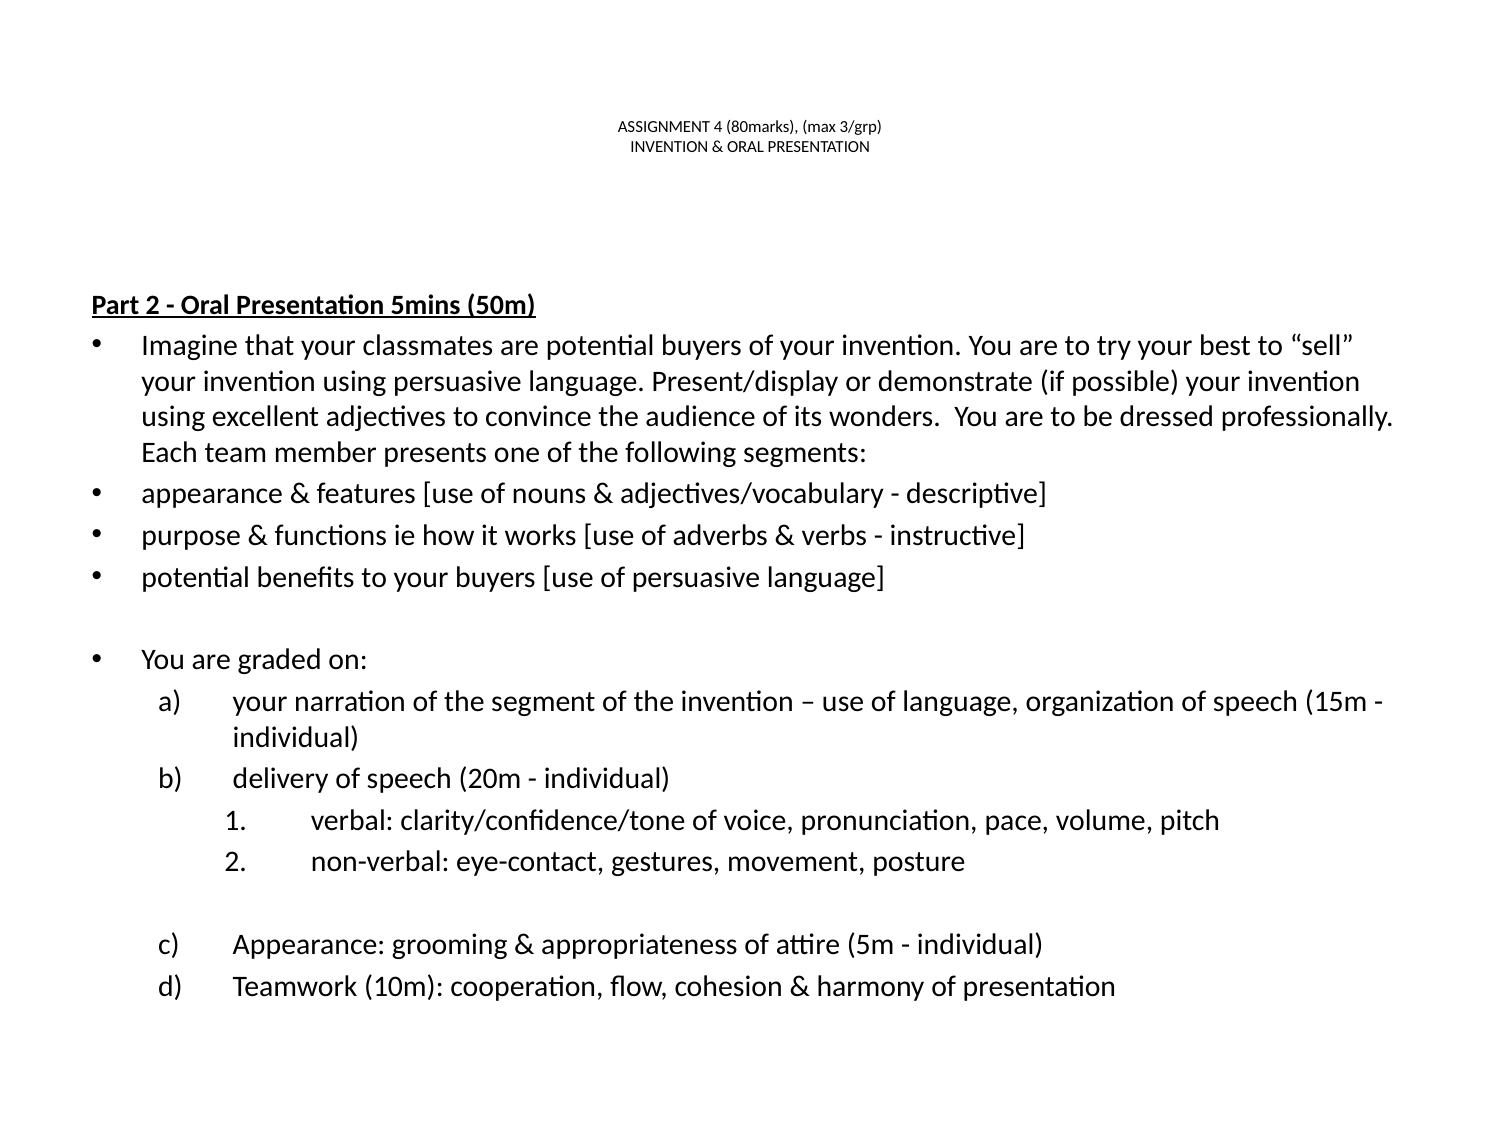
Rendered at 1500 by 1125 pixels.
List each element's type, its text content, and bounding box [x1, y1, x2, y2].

list Part 2 - Oral Presentation 5mins (50m) Imagine that your classmates are potential buyers of your invention. You are to try your best to “sell” your invention using persuasive language. Present/display or demonstrate (if possible) your invention using excellent adjectives to convince the audience of its wonders. You are to be dressed professionally. Each team member presents one of the following segments: appearance & features [use of nouns & adjectives/vocabulary - descriptive] purpose & functions ie how it works [use of adverbs & verbs - instructive] potential benefits to your buyers [use of persuasive language] You are graded on: your narration of the segment of the invention – use of language, organization of speech (15m - individual) delivery of speech (20m - individual) verbal: clarity/confidence/tone of voice, pronunciation, pace, volume, pitch non-verbal: eye-contact, gestures, movement, posture Appearance: grooming & appropriateness of attire (5m - individual) Teamwork (10m): cooperation, flow, cohesion & harmony of presentation [76, 278, 1427, 1022]
title ASSIGNMENT 4 (80marks), (max 3/grp) INVENTION & ORAL PRESENTATION [75, 45, 1425, 233]
